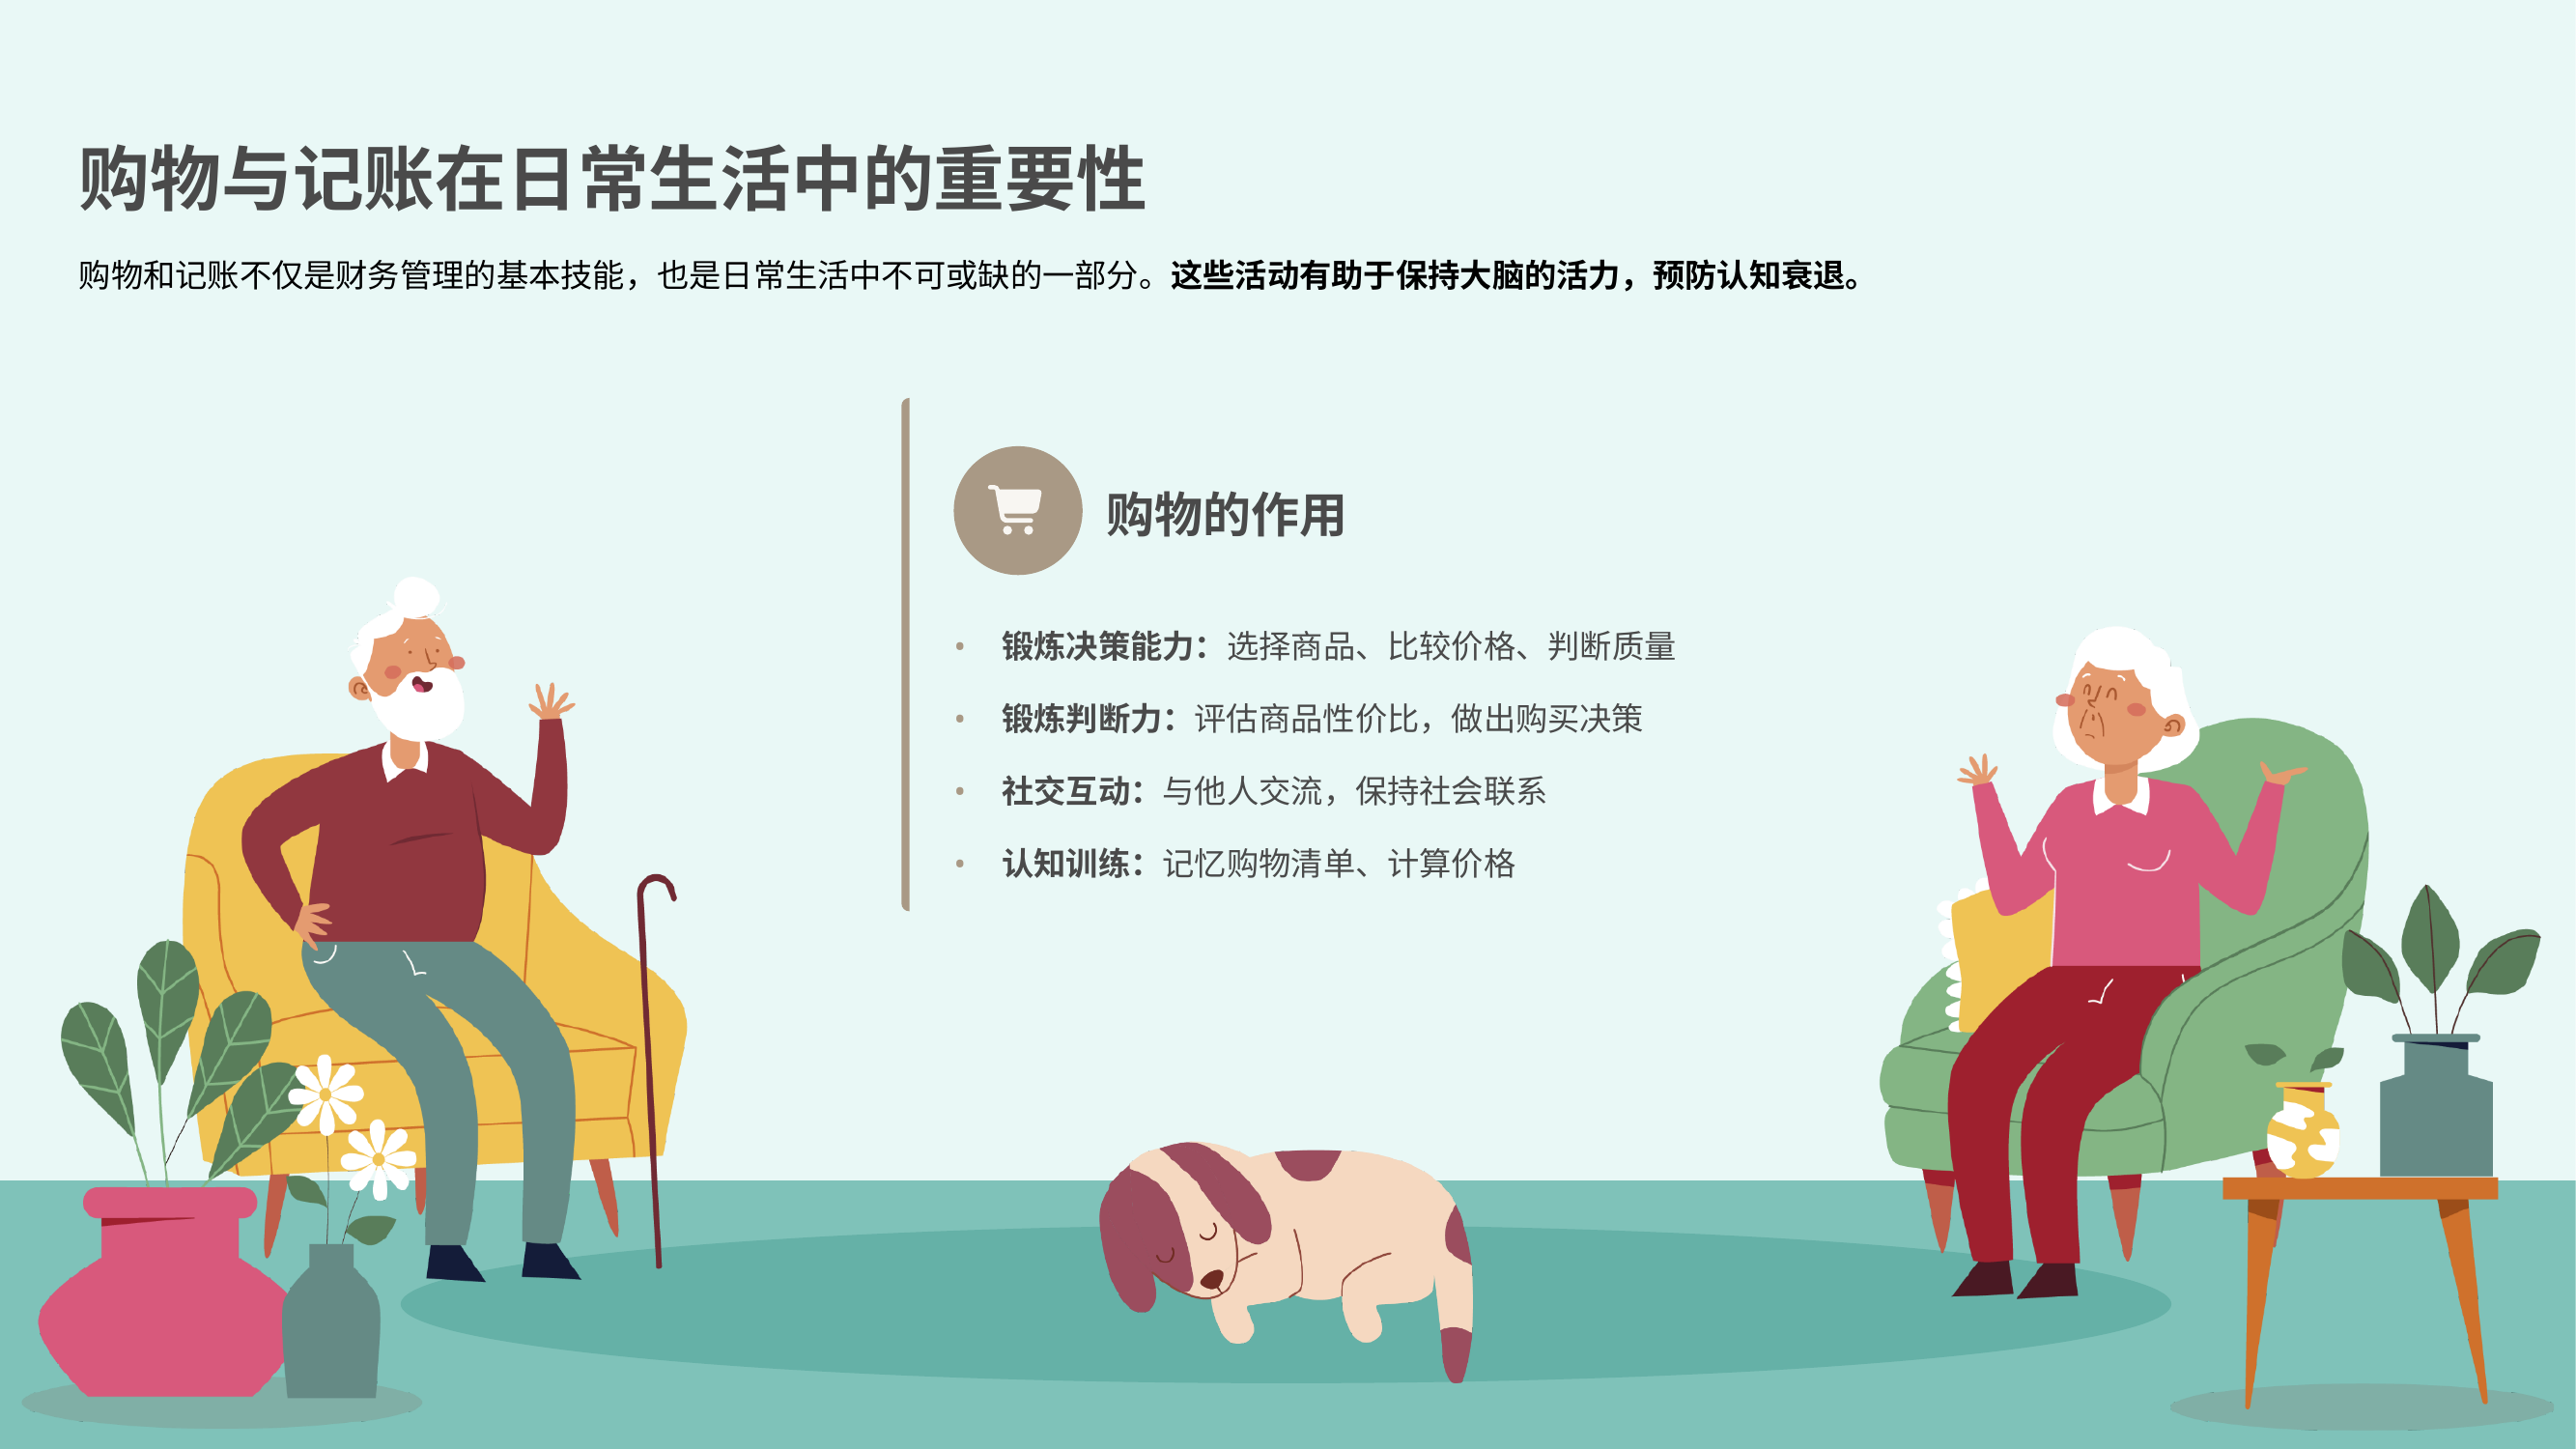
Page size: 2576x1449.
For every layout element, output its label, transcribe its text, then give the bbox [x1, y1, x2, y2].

text_box • [953, 759, 1002, 809]
text_box 社交互动：与他人交流，保持社会联系 [1002, 759, 1570, 809]
text_box 购物的作用 [1106, 478, 1379, 543]
picture [1099, 1141, 1473, 1383]
text_box [901, 397, 910, 912]
text_box 锻炼决策能力：选择商品、比较价格、判断质量 [1002, 614, 1701, 664]
text_box 锻炼判断力：评估商品性价比，做出购买决策 [1002, 687, 1669, 736]
text_box • [953, 832, 1002, 881]
text_box [987, 485, 1042, 524]
text_box 购物与记账在日常生活中的重要性 [78, 142, 2533, 222]
text_box [953, 445, 1083, 576]
text_box 购物和记账不仅是财务管理的基本技能，也是日常生活中不可或缺的一部分。这些活动有助于保持大脑的活力，预防认知衰退。 [78, 241, 2430, 294]
text_box [1003, 526, 1012, 535]
text_box [1024, 526, 1033, 535]
text_box • [953, 687, 1002, 736]
text_box 认知训练：记忆购物清单、计算价格 [1002, 832, 1538, 881]
picture [1793, 611, 2555, 1431]
picture [21, 577, 782, 1431]
text_box • [953, 614, 1002, 664]
